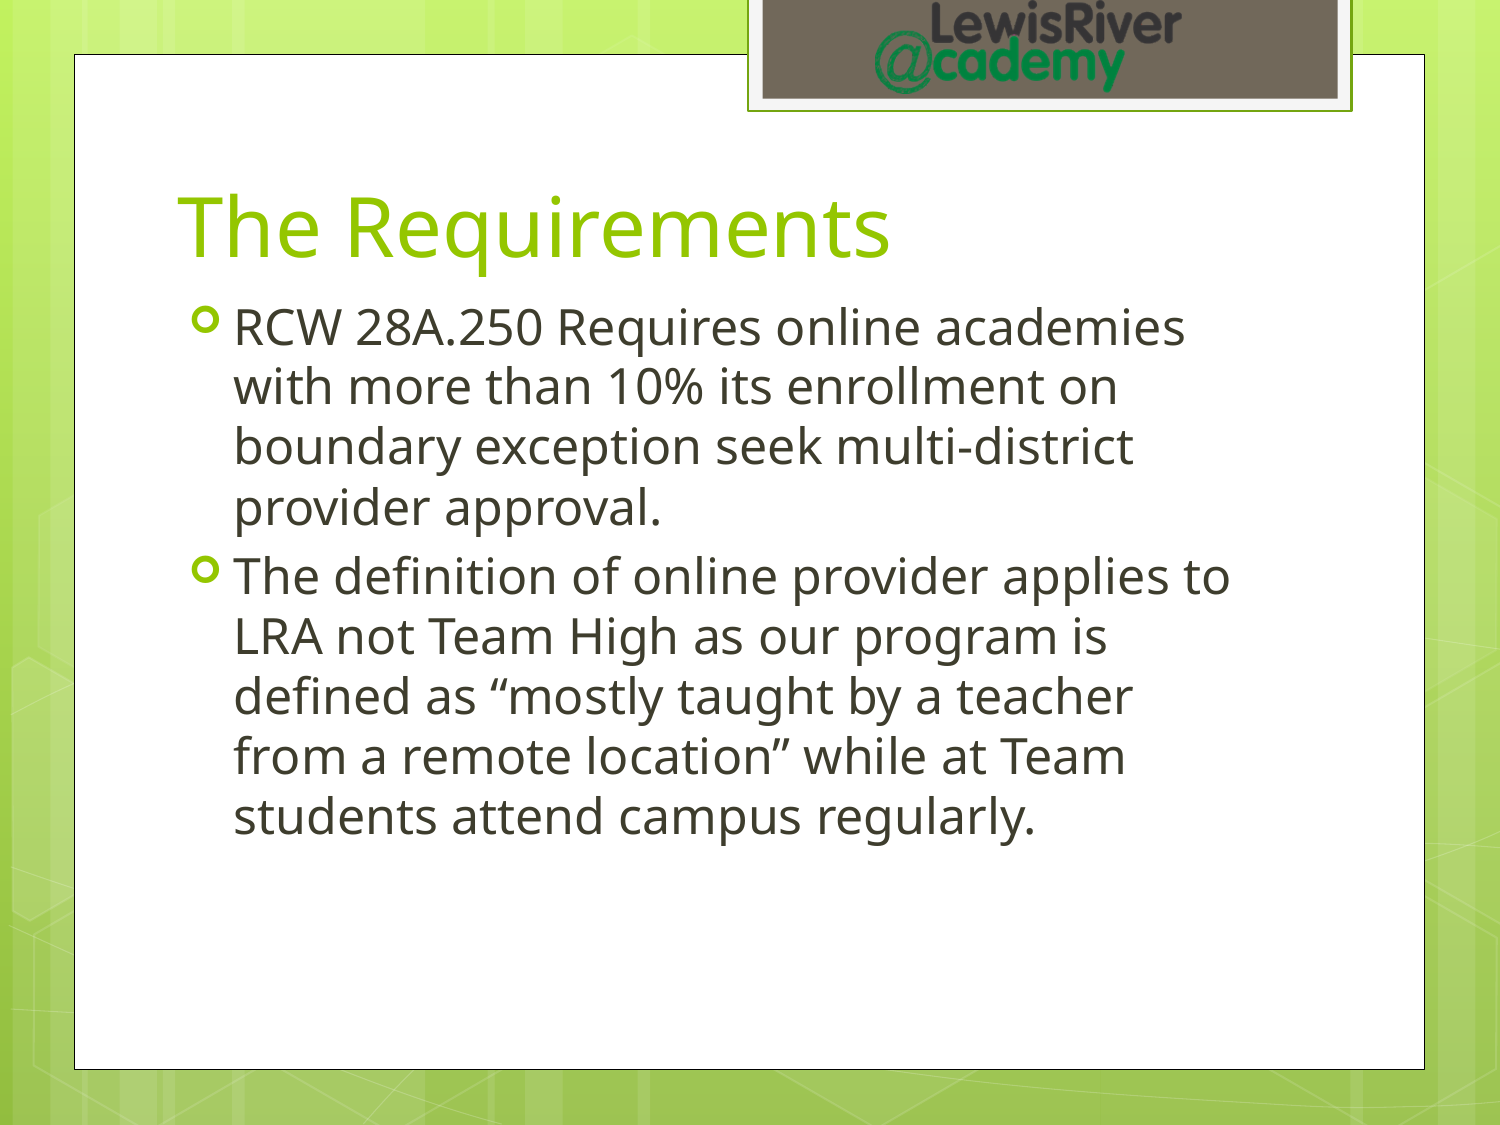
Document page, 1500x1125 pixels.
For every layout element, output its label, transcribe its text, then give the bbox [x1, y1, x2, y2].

title The Requirements [162, 137, 1315, 282]
list RCW 28A.250 Requires online academies with more than 10% its enrollment on boundary exception seek multi-district provider approval. The definition of online provider applies to LRA not Team High as our program is defined as “mostly taught by a teacher from a remote location” while at Team students attend campus regularly. [162, 287, 1275, 1038]
picture [874, 0, 1184, 94]
